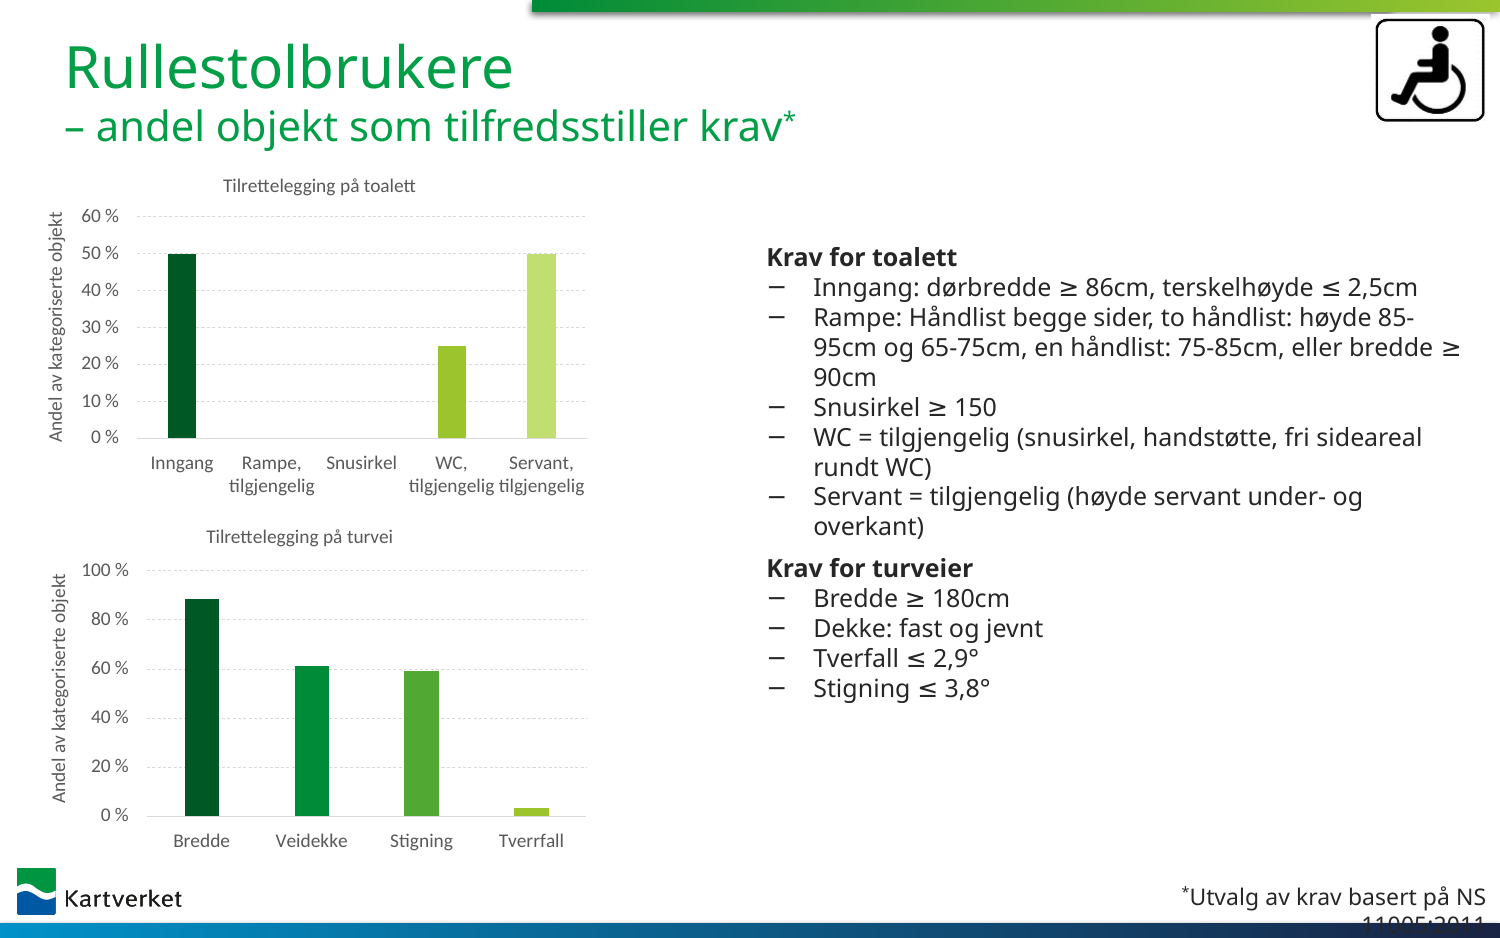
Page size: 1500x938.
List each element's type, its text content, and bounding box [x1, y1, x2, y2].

picture [1371, 13, 1491, 127]
text_box *Utvalg av krav basert på NS 11005:2011 [1068, 873, 1500, 938]
text_box Rullestolbrukere – andel objekt som tilfredsstiller krav* [49, 14, 1431, 158]
text_box Krav for toalett Inngang: dørbredde ≥ 86cm, terskelhøyde ≤ 2,5cm Rampe: Håndlist begge sider, to håndlist: høyde 85-95cm og 65-75cm, en håndlist: 75-85cm, eller bredde ≥ 90cm Snusirkel ≥ 150 WC = tilgjengelig (snusirkel, handstøtte, fri sideareal rundt WC) Servant = tilgjengelig (høyde servant under- og overkant) [751, 234, 1483, 545]
picture [41, 520, 598, 859]
picture [41, 166, 598, 505]
text_box Krav for turveier Bredde ≥ 180cm Dekke: fast og jevnt Tverfall ≤ 2,9° Stigning ≤ 3,8° [751, 545, 1483, 710]
